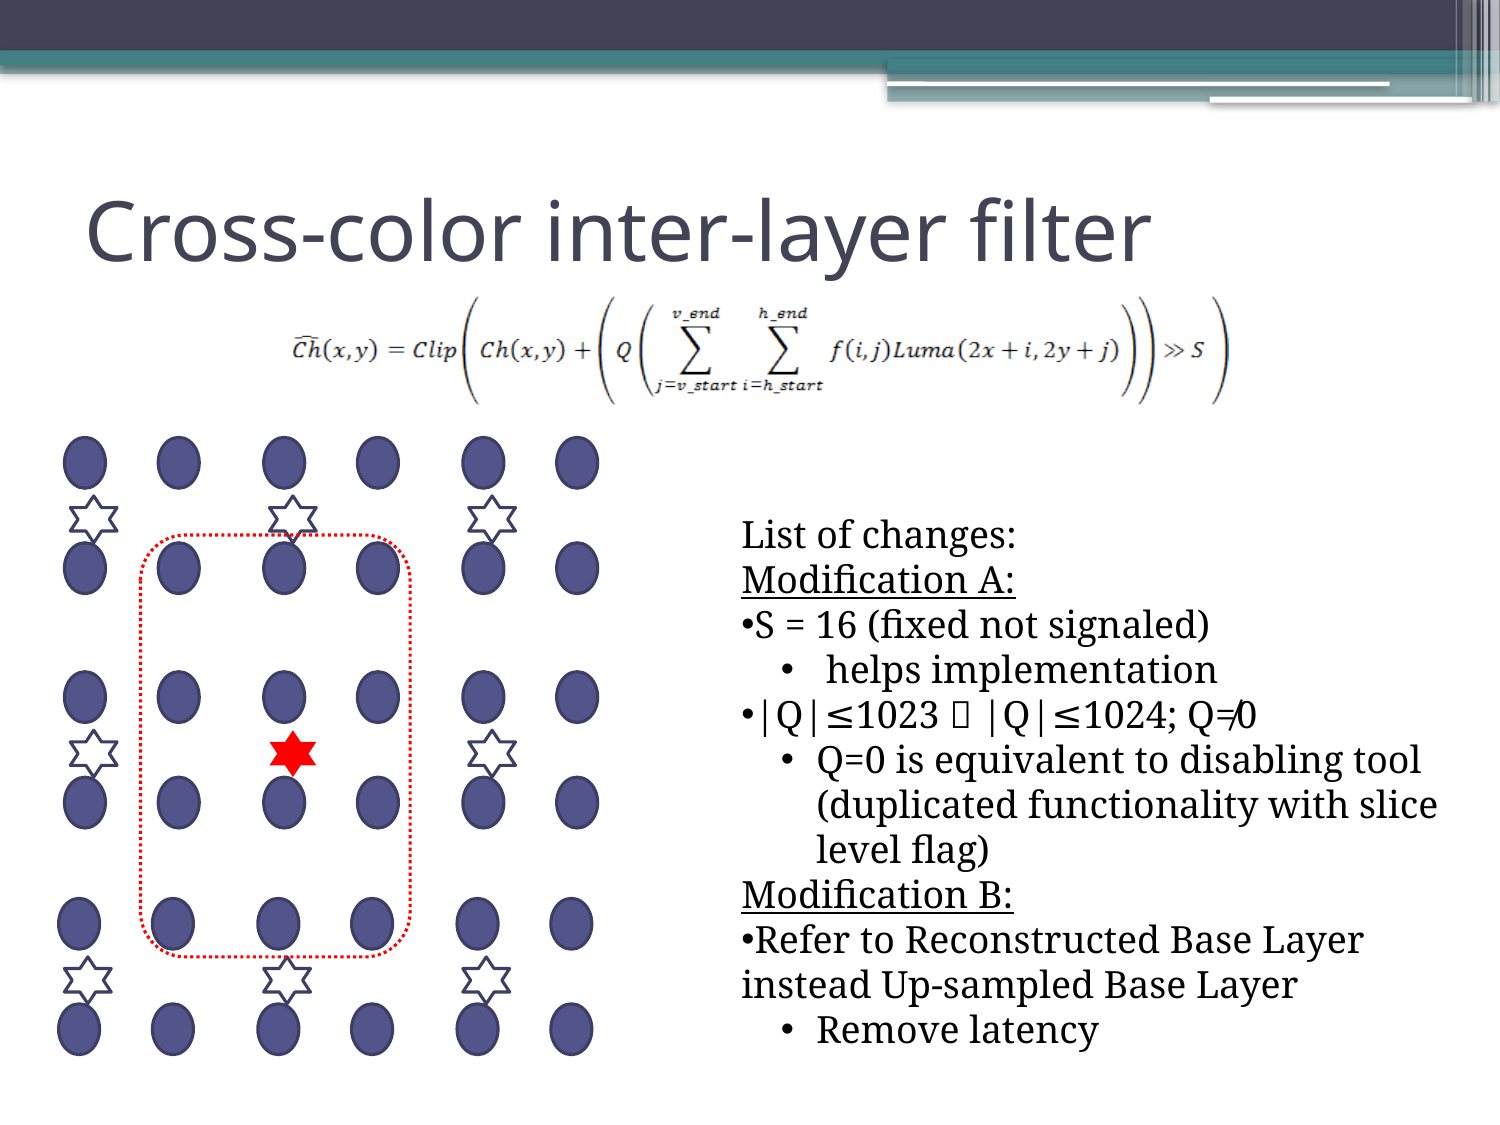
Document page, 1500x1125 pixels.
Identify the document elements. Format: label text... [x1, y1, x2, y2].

text_box [62, 955, 113, 1006]
text_box [156, 435, 201, 490]
text_box [455, 1002, 500, 1057]
text_box [68, 494, 119, 545]
text_box [467, 728, 517, 779]
title Cross-color inter-layer filter [70, 140, 1421, 316]
picture [292, 280, 1230, 408]
text_box [268, 494, 318, 535]
text_box [262, 435, 307, 490]
text_box [461, 955, 512, 1006]
text_box [62, 775, 108, 830]
text_box [549, 1002, 594, 1057]
text_box [461, 775, 506, 830]
text_box [555, 541, 600, 596]
text_box [62, 670, 108, 725]
text_box [555, 670, 600, 725]
text_box [455, 896, 500, 951]
text_box [62, 541, 108, 596]
text_box [57, 1002, 102, 1057]
text_box [262, 957, 312, 1006]
text_box [555, 435, 600, 490]
text_box [461, 435, 506, 490]
text_box [461, 541, 506, 596]
text_box [349, 1002, 395, 1057]
text_box [68, 728, 119, 779]
text_box [150, 1002, 195, 1057]
text_box [549, 896, 594, 951]
text_box [555, 775, 600, 830]
text_box [355, 435, 401, 490]
text_box [467, 494, 517, 545]
text_box [461, 670, 506, 725]
text_box [62, 435, 108, 490]
text_box [256, 1002, 301, 1057]
text_box List of changes: Modification A: S = 16 (fixed not signaled) helps implementation |Q|≤1023  |Q|≤1024; Q≠0 Q=0 is equivalent to disabling tool (duplicated functionality with slice level flag) Modification B: Refer to Reconstructed Base Layer instead Up-sampled Base Layer Remove latency [726, 503, 1500, 1059]
text_box [138, 533, 412, 959]
text_box [57, 896, 102, 951]
